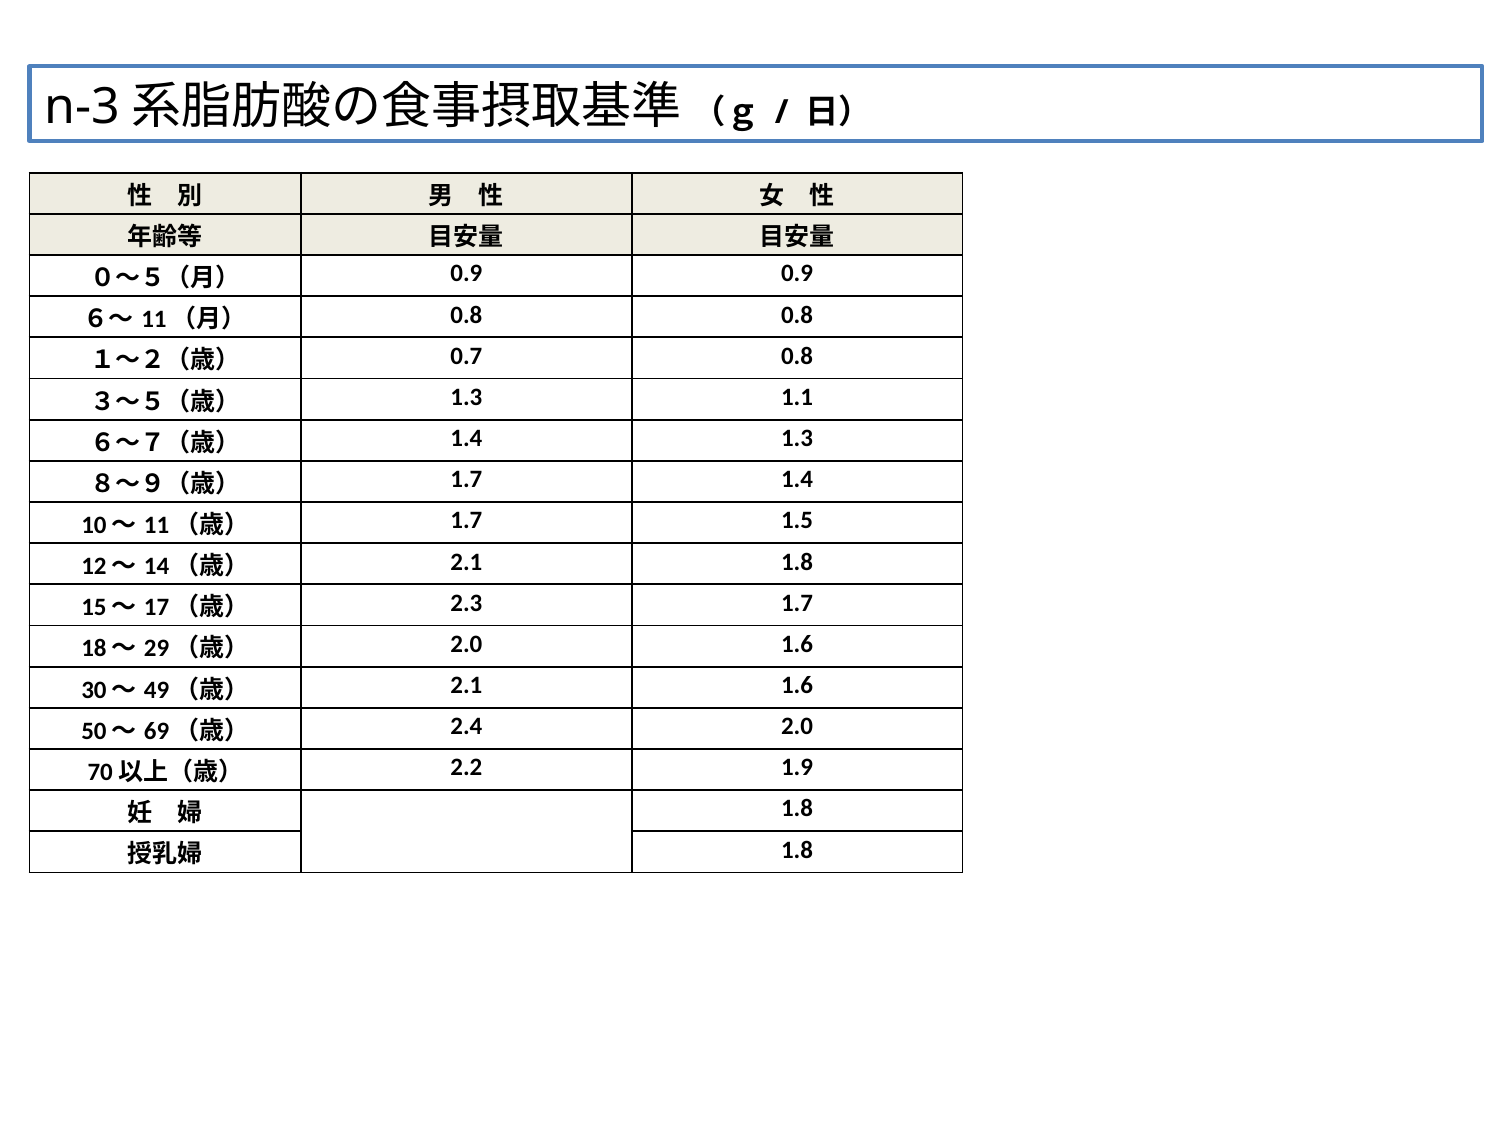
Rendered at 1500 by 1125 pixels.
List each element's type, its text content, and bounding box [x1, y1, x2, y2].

table_cell 0.9 [302, 256, 631, 295]
table_cell 2.1 [302, 668, 631, 707]
table_cell 目安量 [302, 215, 631, 254]
table_cell 0.8 [633, 297, 962, 336]
table_cell 目安量 [633, 215, 962, 254]
table_header 男 性 [302, 174, 631, 213]
table_cell [302, 791, 631, 872]
table_cell 30～49（歳） [30, 668, 300, 707]
table_cell 1.3 [302, 379, 631, 419]
table_cell ６～７（歳） [30, 421, 300, 460]
table_cell 妊 婦 [30, 791, 300, 830]
table_cell ３～５（歳） [30, 379, 300, 419]
table_cell 0.9 [633, 256, 962, 295]
table_cell ０～５（月） [30, 256, 300, 295]
table_cell 15～17（歳） [30, 585, 300, 625]
table_cell 0.8 [633, 338, 962, 378]
table_cell 18～29（歳） [30, 626, 300, 666]
table_cell 1.3 [633, 421, 962, 460]
table_cell 2.1 [302, 544, 631, 583]
table_cell 1.8 [633, 791, 962, 830]
table_cell 0.8 [302, 297, 631, 336]
table_cell ８～９（歳） [30, 462, 300, 501]
table_cell 1.6 [633, 668, 962, 707]
table_cell 1.6 [633, 626, 962, 666]
table_cell 1.4 [302, 421, 631, 460]
table_cell 70以上（歳） [30, 750, 300, 789]
table_cell 1.7 [633, 585, 962, 625]
table_cell ６～11（月） [30, 297, 300, 336]
table_cell 1.7 [302, 462, 631, 501]
table_cell 2.2 [302, 750, 631, 789]
table_cell 1.5 [633, 503, 962, 542]
table_cell 1.7 [302, 503, 631, 542]
table_cell 0.7 [302, 338, 631, 378]
table_cell 1.8 [633, 832, 962, 872]
table_cell １～２（歳） [30, 338, 300, 378]
table_cell 2.0 [302, 626, 631, 666]
table_cell 2.4 [302, 709, 631, 748]
table_cell 年齢等 [30, 215, 300, 254]
table_header 性 別 [30, 174, 300, 213]
table_cell 2.0 [633, 709, 962, 748]
table_cell 1.1 [633, 379, 962, 419]
table_cell 1.4 [633, 462, 962, 501]
table_header 女 性 [633, 174, 962, 213]
table_cell 1.8 [633, 544, 962, 583]
table_cell 授乳婦 [30, 832, 300, 872]
table_cell 10～11（歳） [30, 503, 300, 542]
table_cell 12～14（歳） [30, 544, 300, 583]
table_cell 50～69（歳） [30, 709, 300, 748]
table_cell 2.3 [302, 585, 631, 625]
text_box n-3系脂肪酸の食事摂取基準 （ｇ / 日） [27, 64, 1484, 143]
table_cell 1.9 [633, 750, 962, 789]
